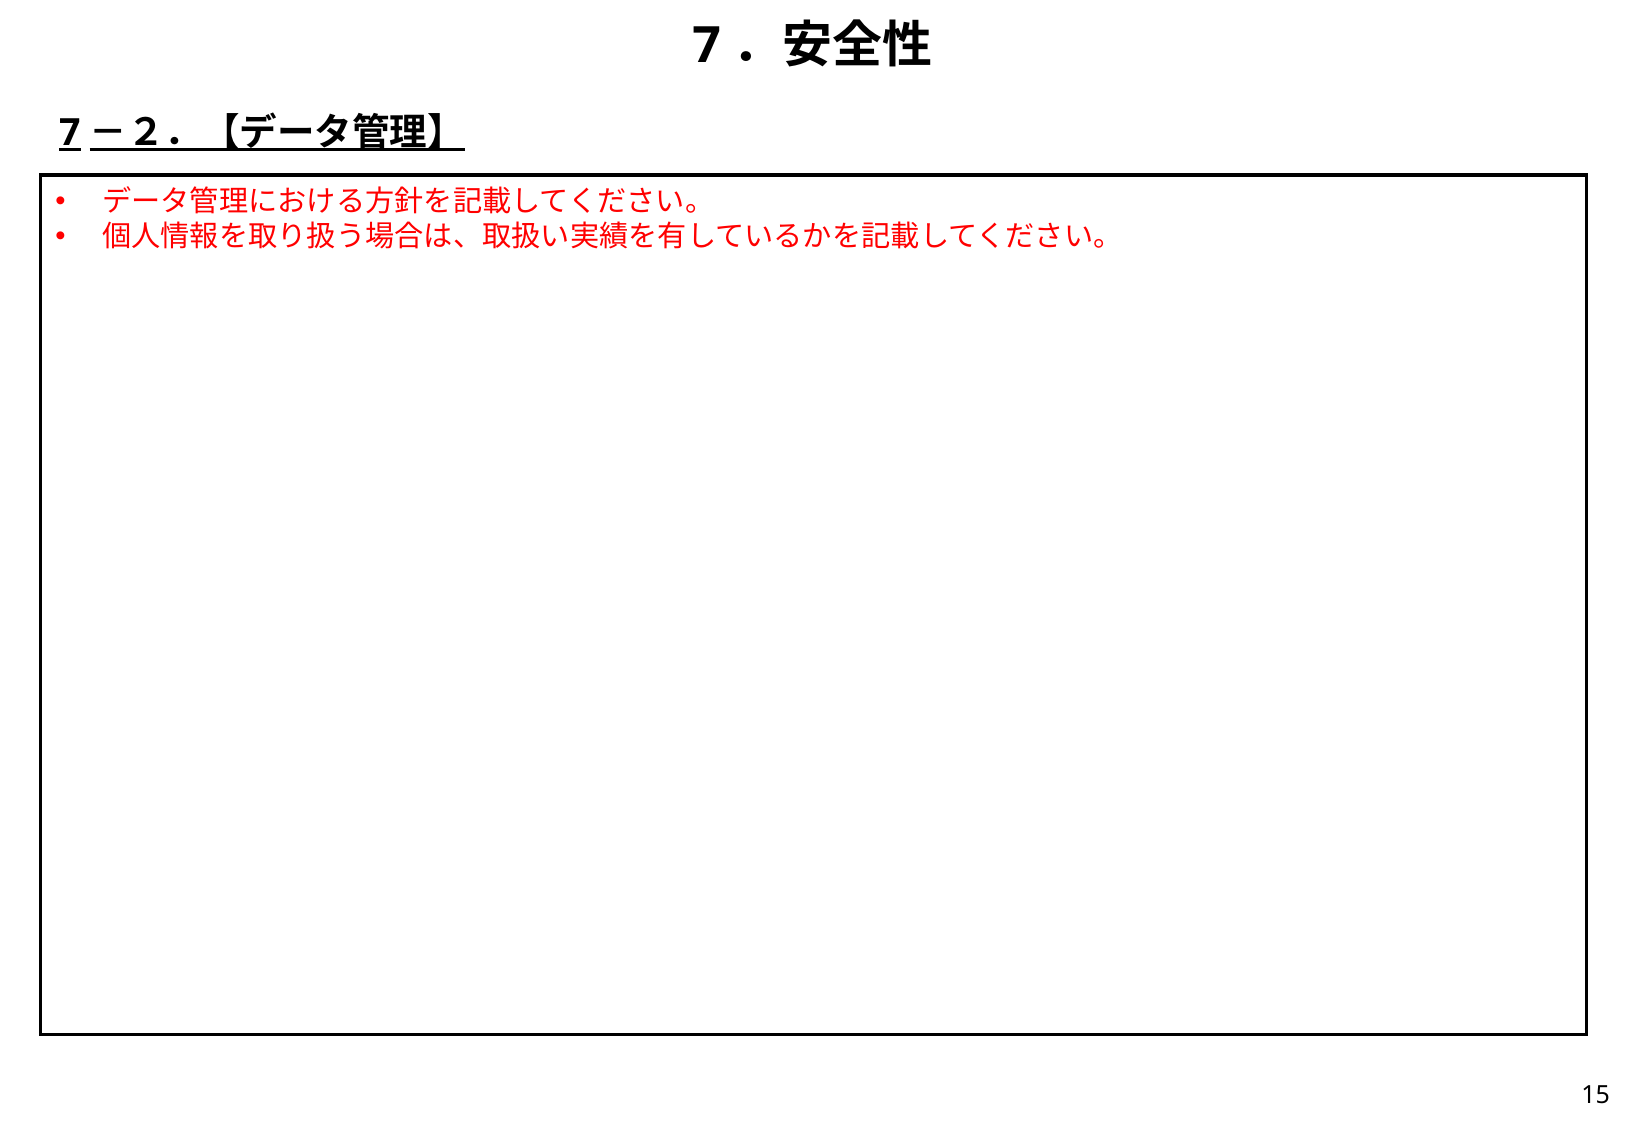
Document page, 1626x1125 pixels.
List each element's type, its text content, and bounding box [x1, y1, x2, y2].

title 7．安全性 [0, 0, 1625, 93]
text_box データ管理における方針を記載してください。 個人情報を取り扱う場合は、取扱い実績を有しているかを記載してください。 [40, 174, 1588, 1036]
list 7－２．【データ管理】 [44, 105, 1581, 759]
slide_number 14 [1259, 1065, 1625, 1125]
